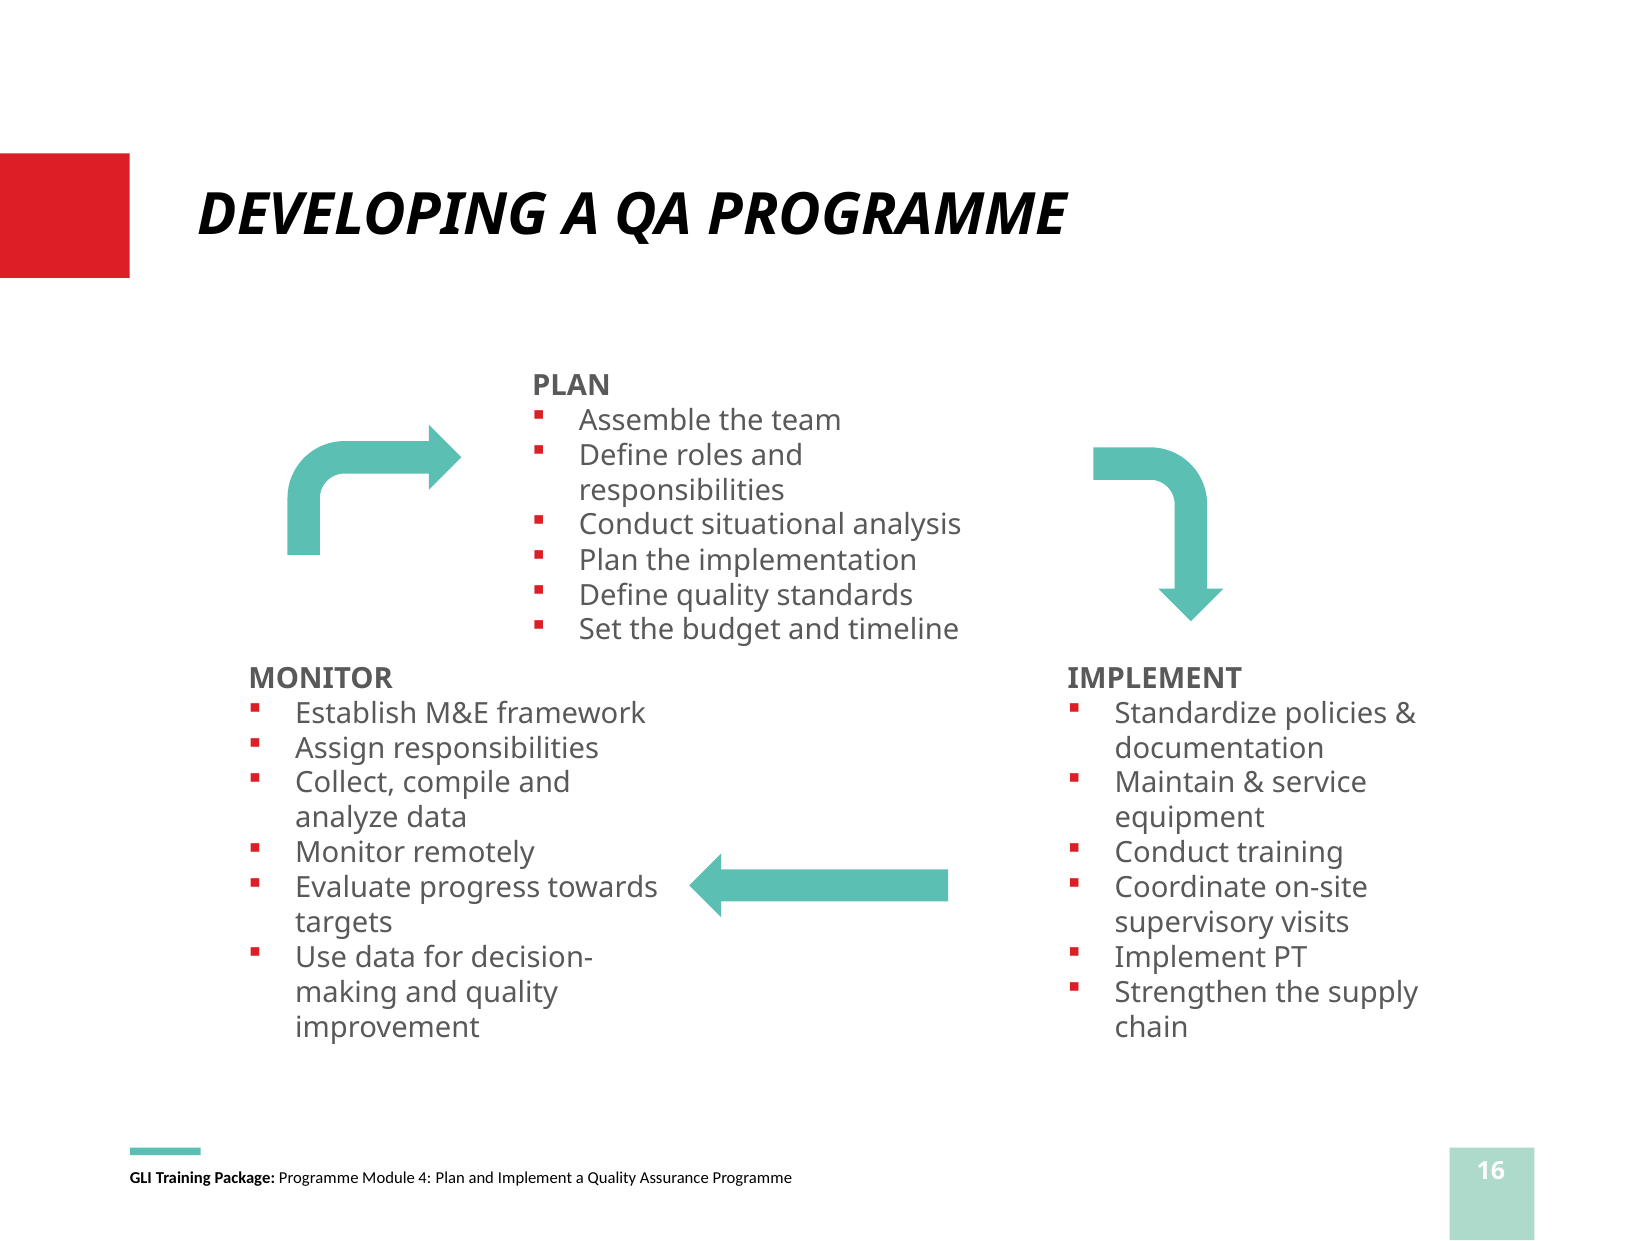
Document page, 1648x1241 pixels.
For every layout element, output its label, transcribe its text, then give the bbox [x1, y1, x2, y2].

text_box IMPLEMENT Standardize policies & documentation Maintain & service equipment Conduct training Coordinate on-site supervisory visits Implement PT Strengthen the supply chain [1052, 651, 1479, 1051]
text_box PLAN Assemble the team Define roles and responsibilities Conduct situational analysis Plan the implementation Define quality standards Set the budget and timeline [517, 358, 1018, 654]
text_box [286, 422, 463, 556]
text_box [687, 851, 950, 920]
title DEVELOPING A QA PROGRAMME [197, 153, 1450, 278]
text_box MONITOR Establish M&E framework Assign responsibilities Collect, compile and analyze data Monitor remotely Evaluate progress towards targets Use data for decision-making and quality improvement [233, 651, 690, 1051]
text_box [1092, 446, 1226, 623]
